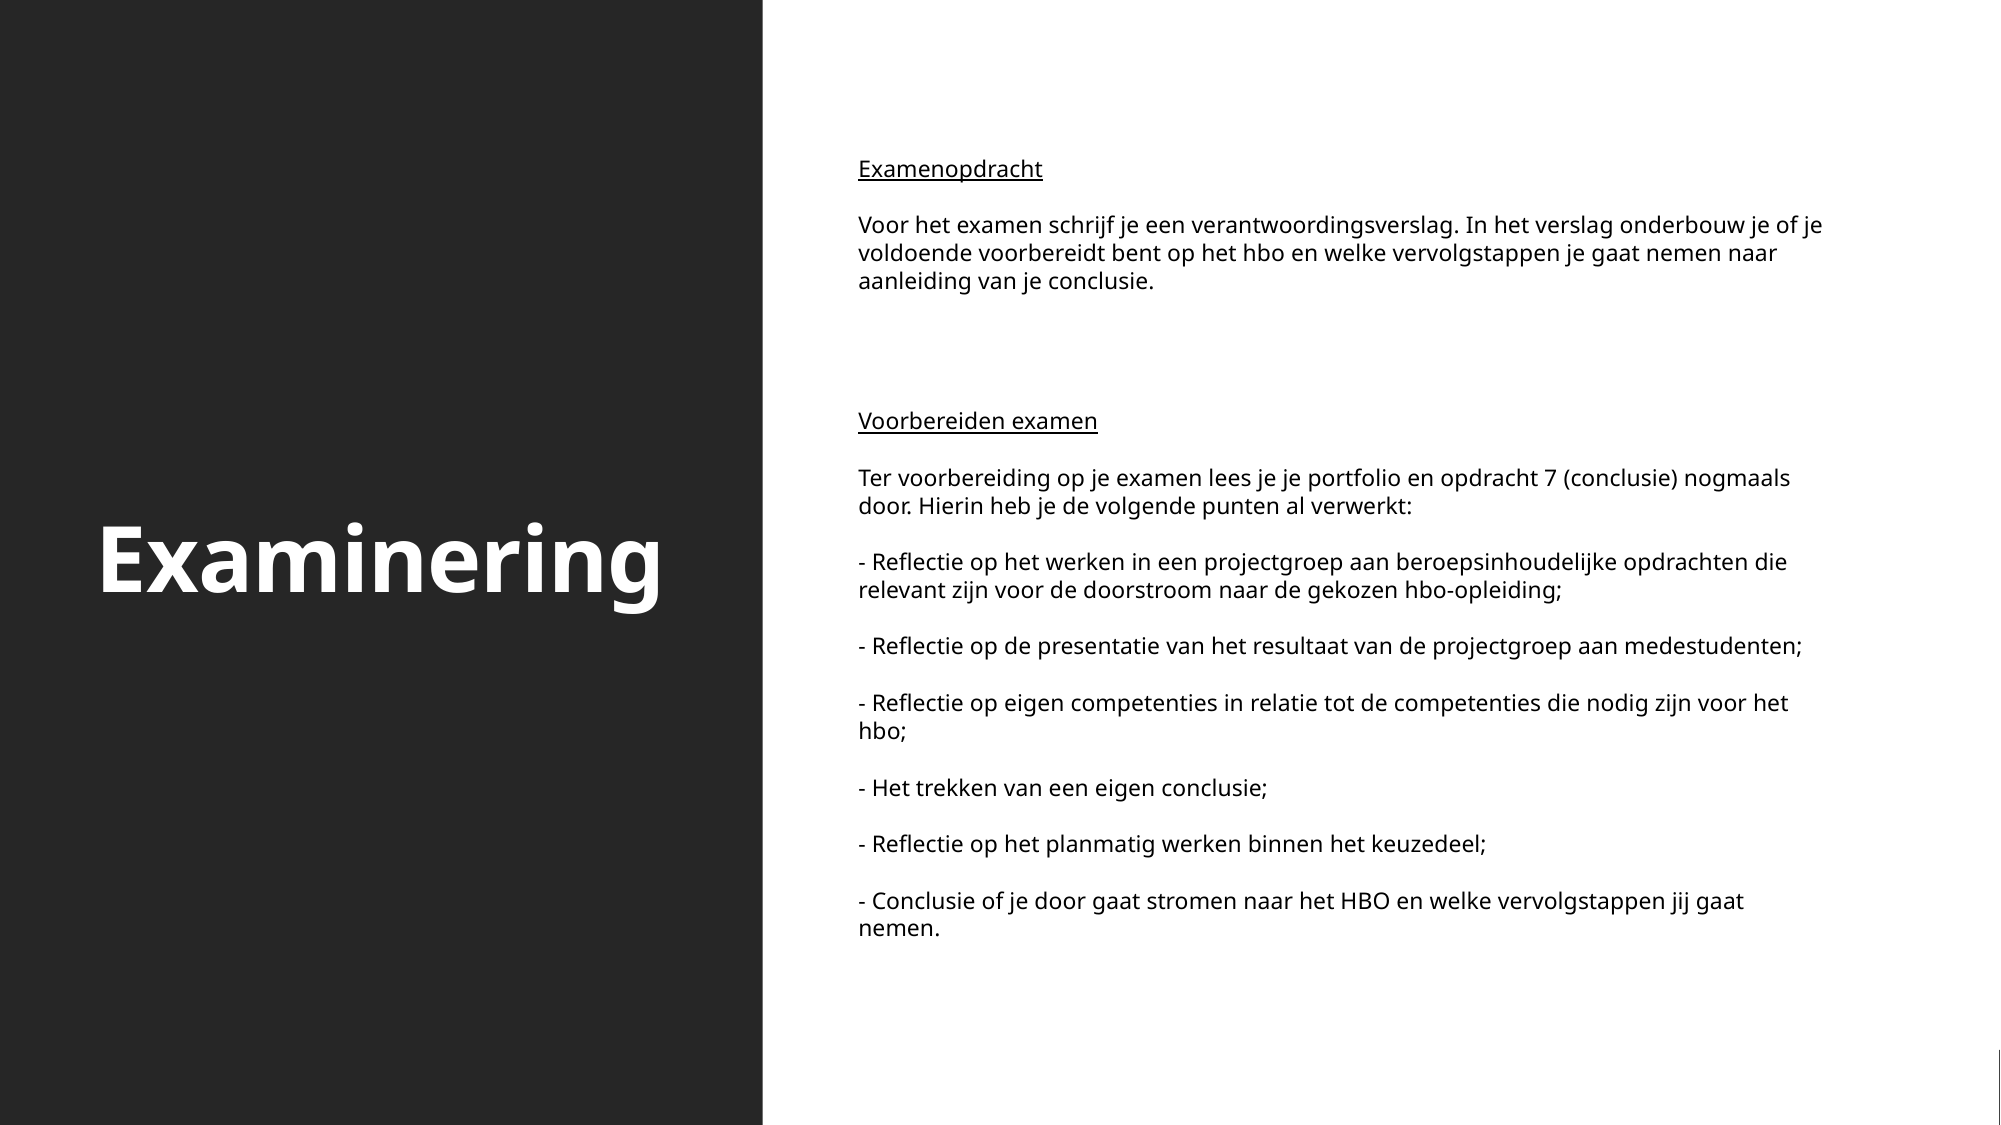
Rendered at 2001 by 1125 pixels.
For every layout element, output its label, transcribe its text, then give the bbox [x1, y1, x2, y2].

title Examinering [80, 99, 720, 1026]
list Examenopdracht Voor het examen schrijf je een verantwoordingsverslag. In het verslag onderbouw je of je voldoende voorbereidt bent op het hbo en welke vervolgstappen je gaat nemen naar aanleiding van je conclusie. Voorbereiden examen Ter voorbereiding op je examen lees je je portfolio en opdracht 7 (conclusie) nogmaals door. Hierin heb je de volgende punten al verwerkt: - Reflectie op het werken in een projectgroep aan beroepsinhoudelijke opdrachten die relevant zijn voor de doorstroom naar de gekozen hbo-opleiding; - Reflectie op de presentatie van het resultaat van de projectgroep aan medestudenten; - Reflectie op eigen competenties in relatie tot de competenties die nodig zijn voor het hbo; - Het trekken van een eigen conclusie; - Reflectie op het planmatig werken binnen het keuzedeel; - Conclusie of je door gaat stromen naar het HBO en welke vervolgstappen jij gaat nemen. [858, 99, 1830, 1026]
text_box [0, 0, 764, 1125]
text_box [764, 0, 2000, 1125]
